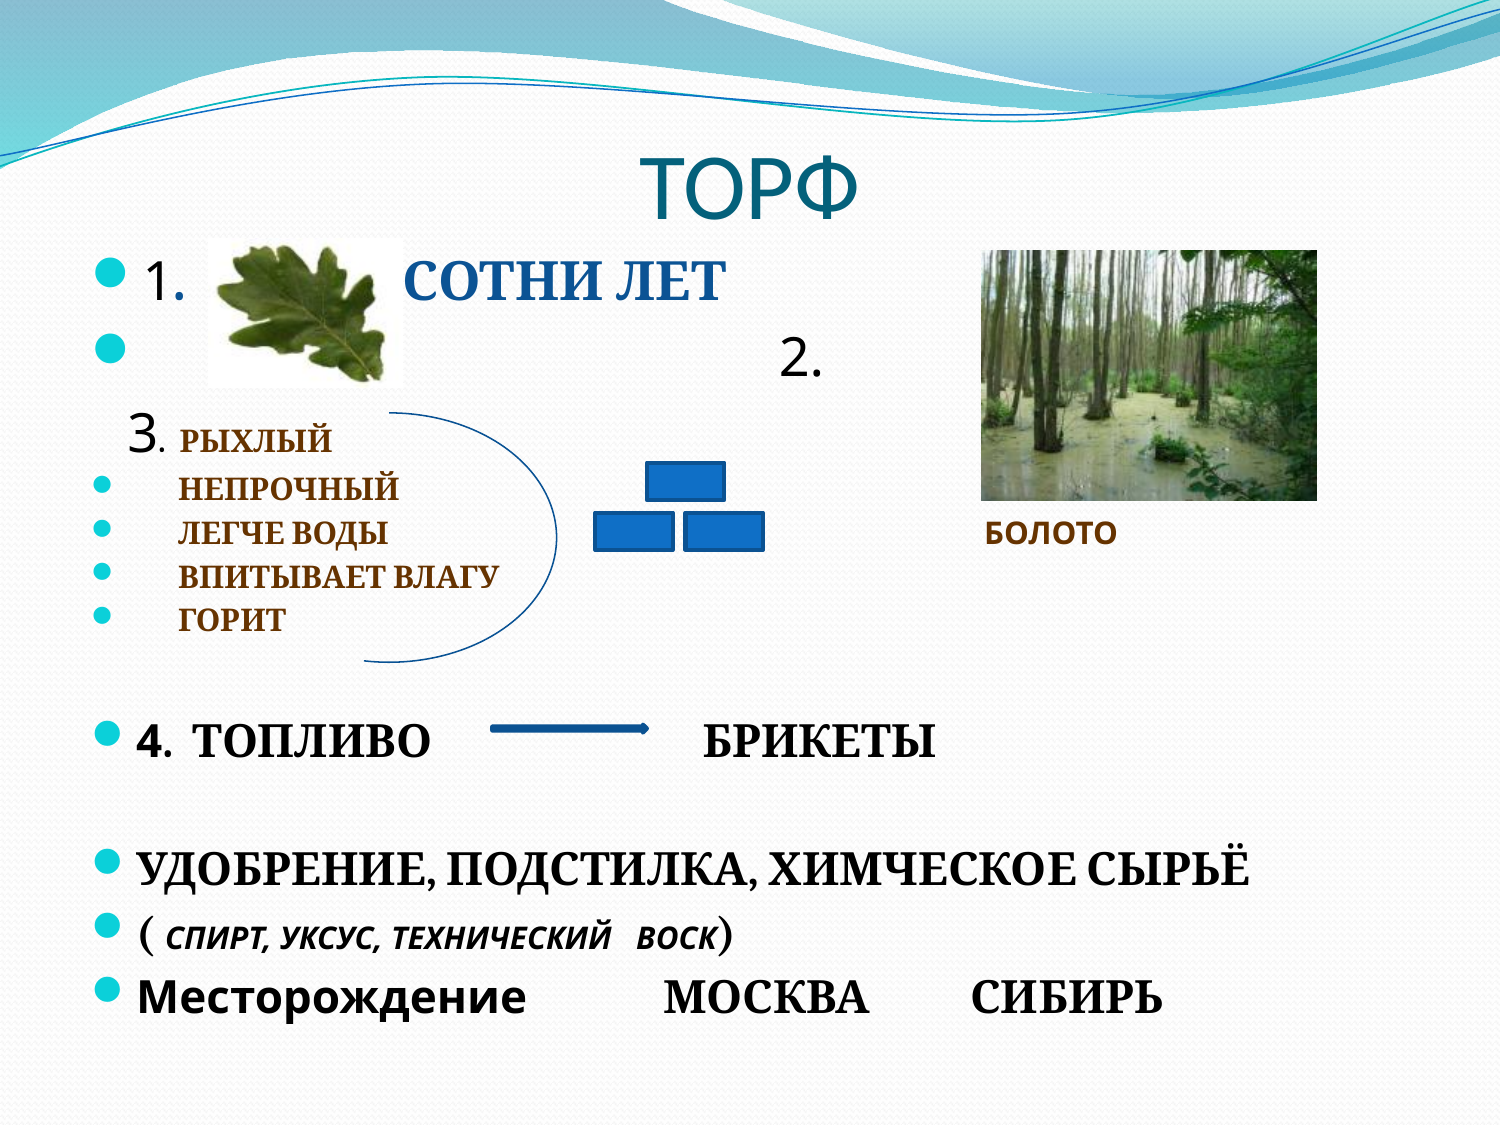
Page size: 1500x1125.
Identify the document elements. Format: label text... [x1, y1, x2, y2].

text_box [363, 412, 558, 664]
picture [208, 237, 403, 389]
list 1. СОТНИ ЛЕТ 2. 3. РЫХЛЫЙ НЕПРОЧНЫЙ ЛЕГЧЕ ВОДЫ БОЛОТО ВПИТЫВАЕТ ВЛАГУ ГОРИТ 4. ТОПЛИВО БРИКЕТЫ УДОБРЕНИЕ, ПОДСТИЛКА, ХИМЧЕСКОЕ СЫРЬЁ ( СПИРТ, УКСУС, ТЕХНИЧЕСКИЙ ВОСК) Месторождение МОСКВА СИБИРЬ [75, 238, 1433, 1038]
text_box [593, 511, 675, 552]
title ТОРФ [75, 115, 1425, 238]
text_box [683, 511, 765, 552]
picture [981, 250, 1318, 501]
text_box [490, 722, 649, 735]
text_box [645, 461, 726, 502]
